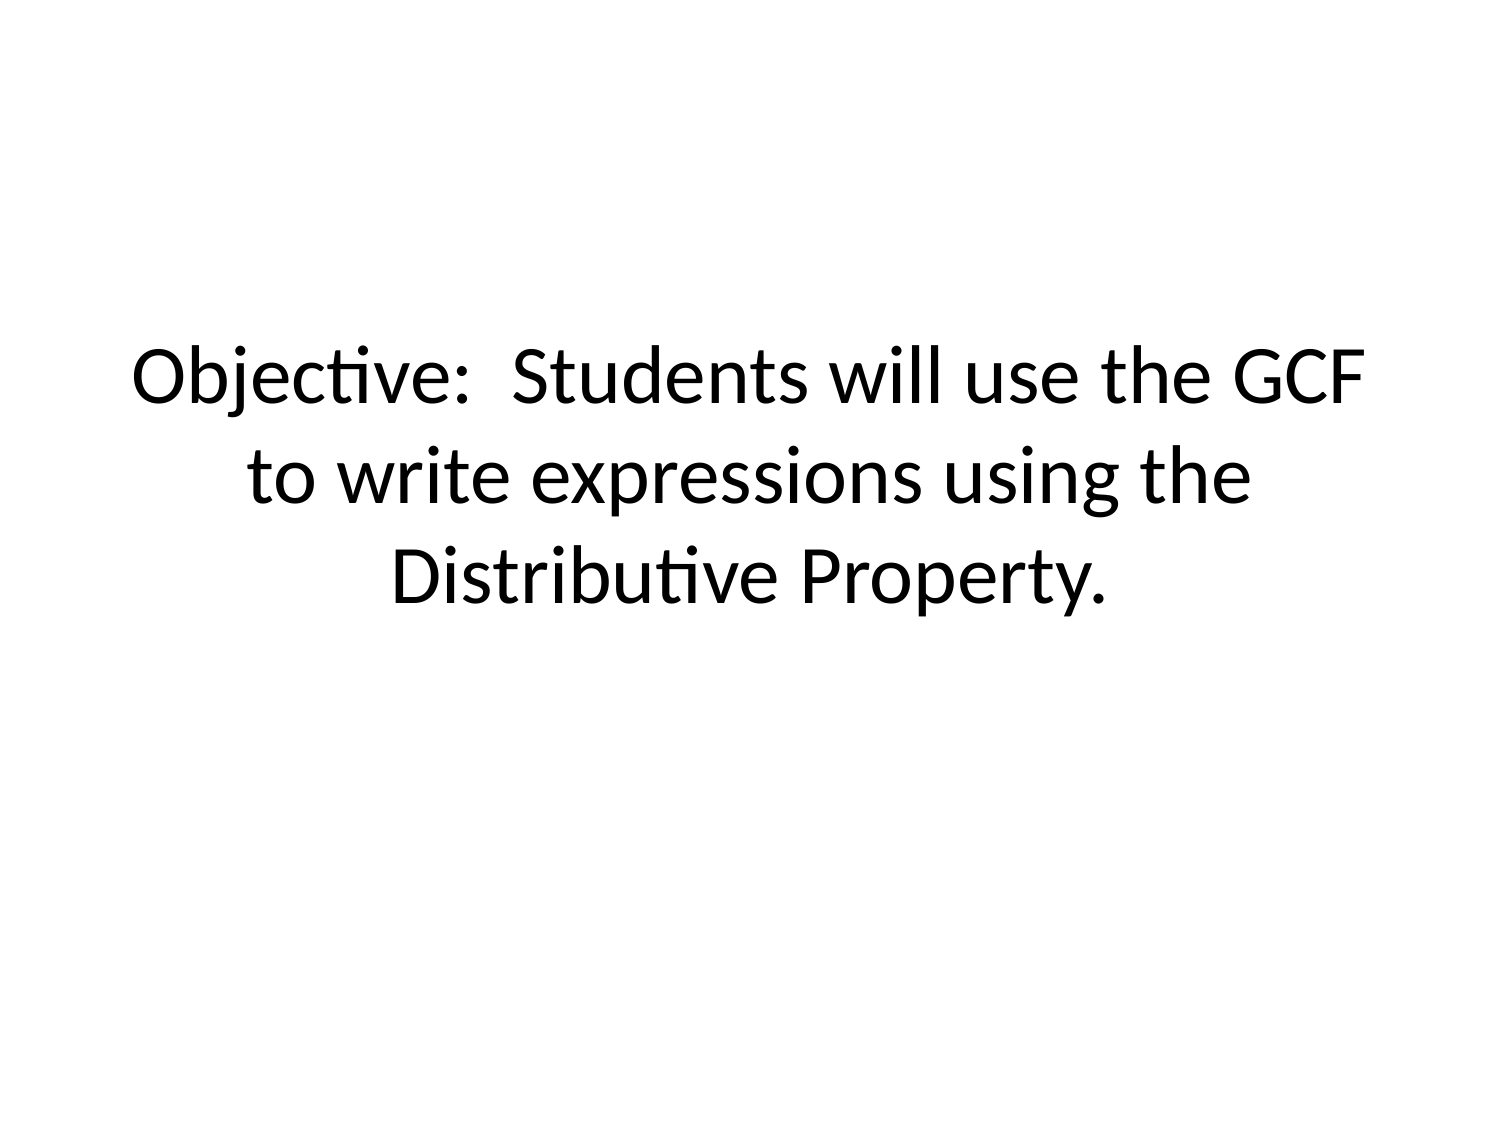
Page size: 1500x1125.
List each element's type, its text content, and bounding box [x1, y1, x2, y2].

title Objective: Students will use the GCF to write expressions using the Distributive Property. [112, 349, 1388, 591]
